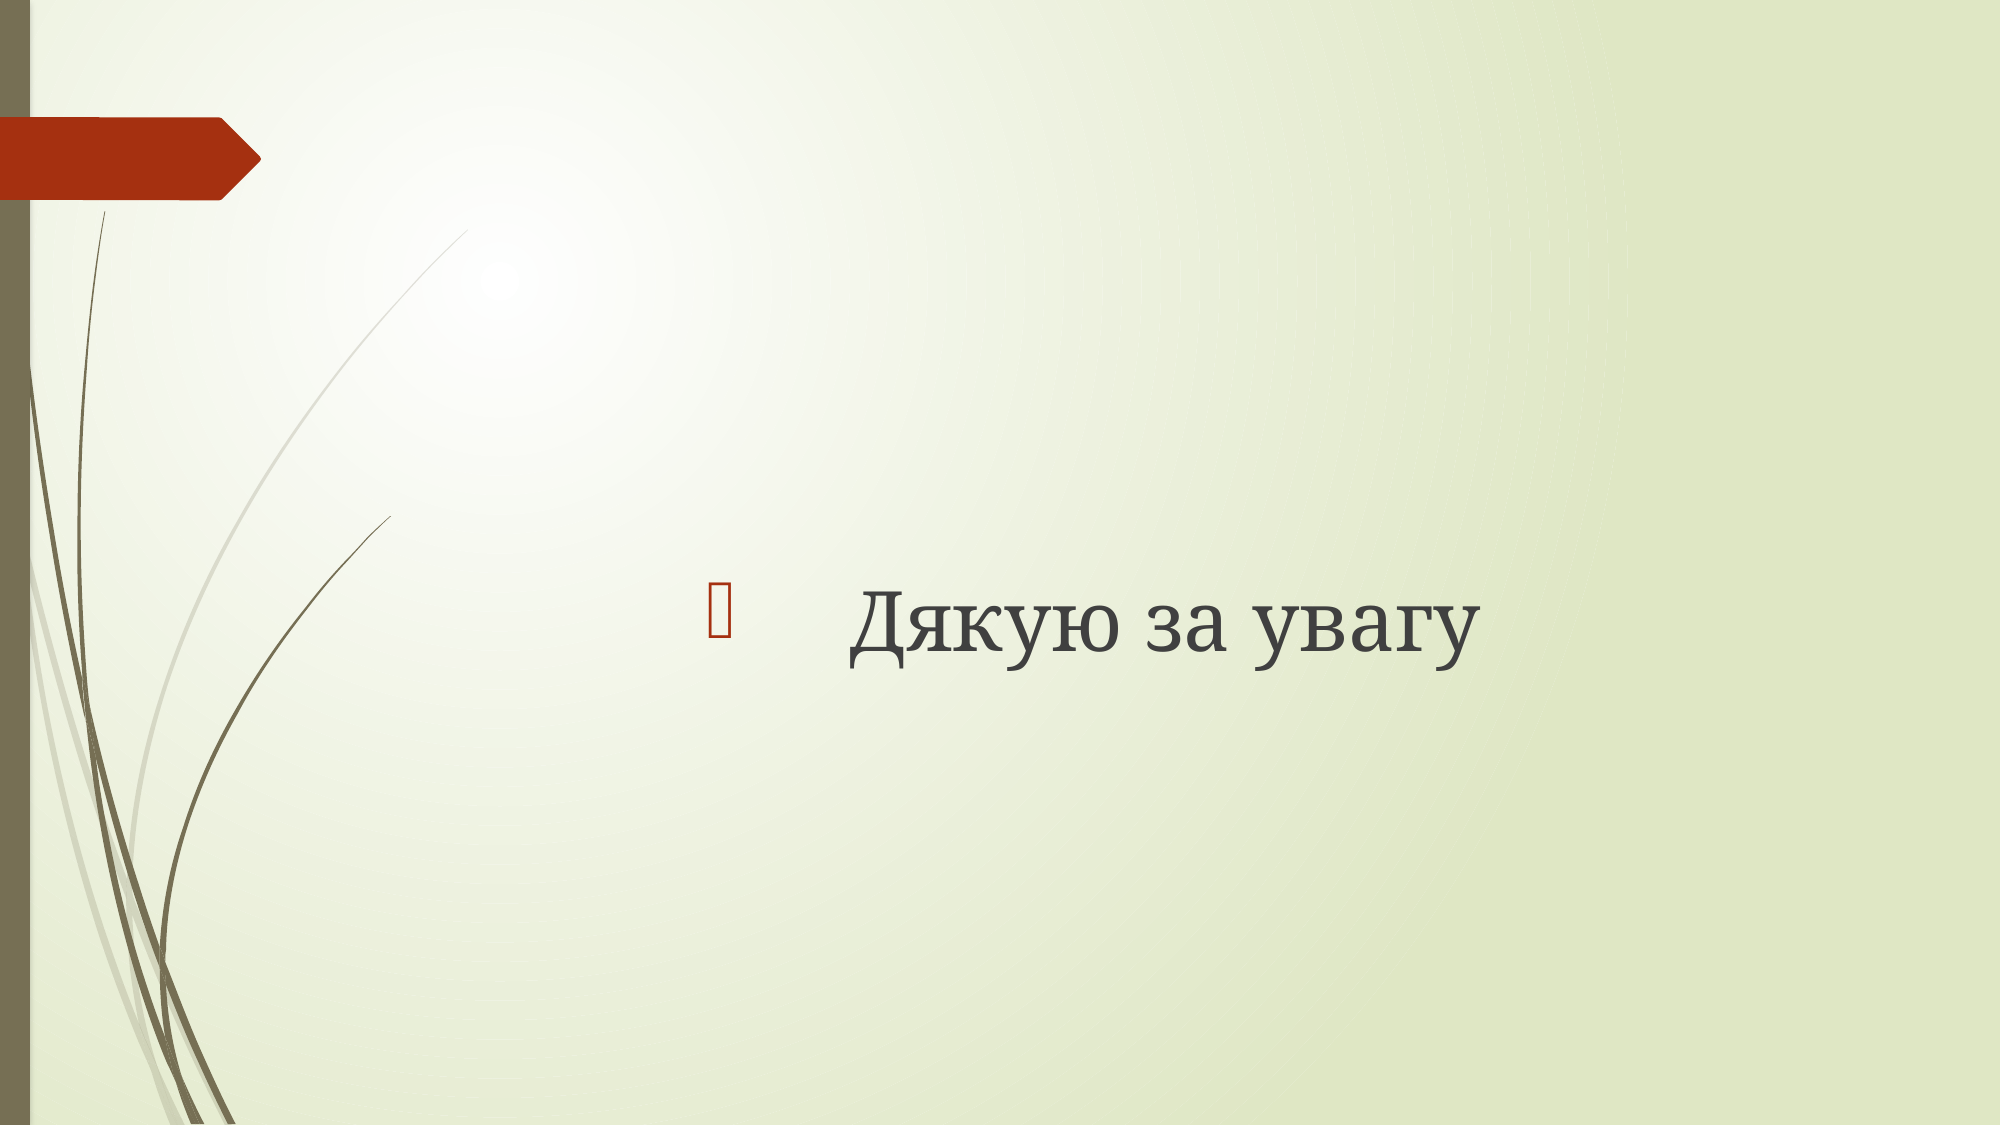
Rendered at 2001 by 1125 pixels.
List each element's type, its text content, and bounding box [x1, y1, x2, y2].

text_box Дякую за увагу [362, 368, 1826, 868]
